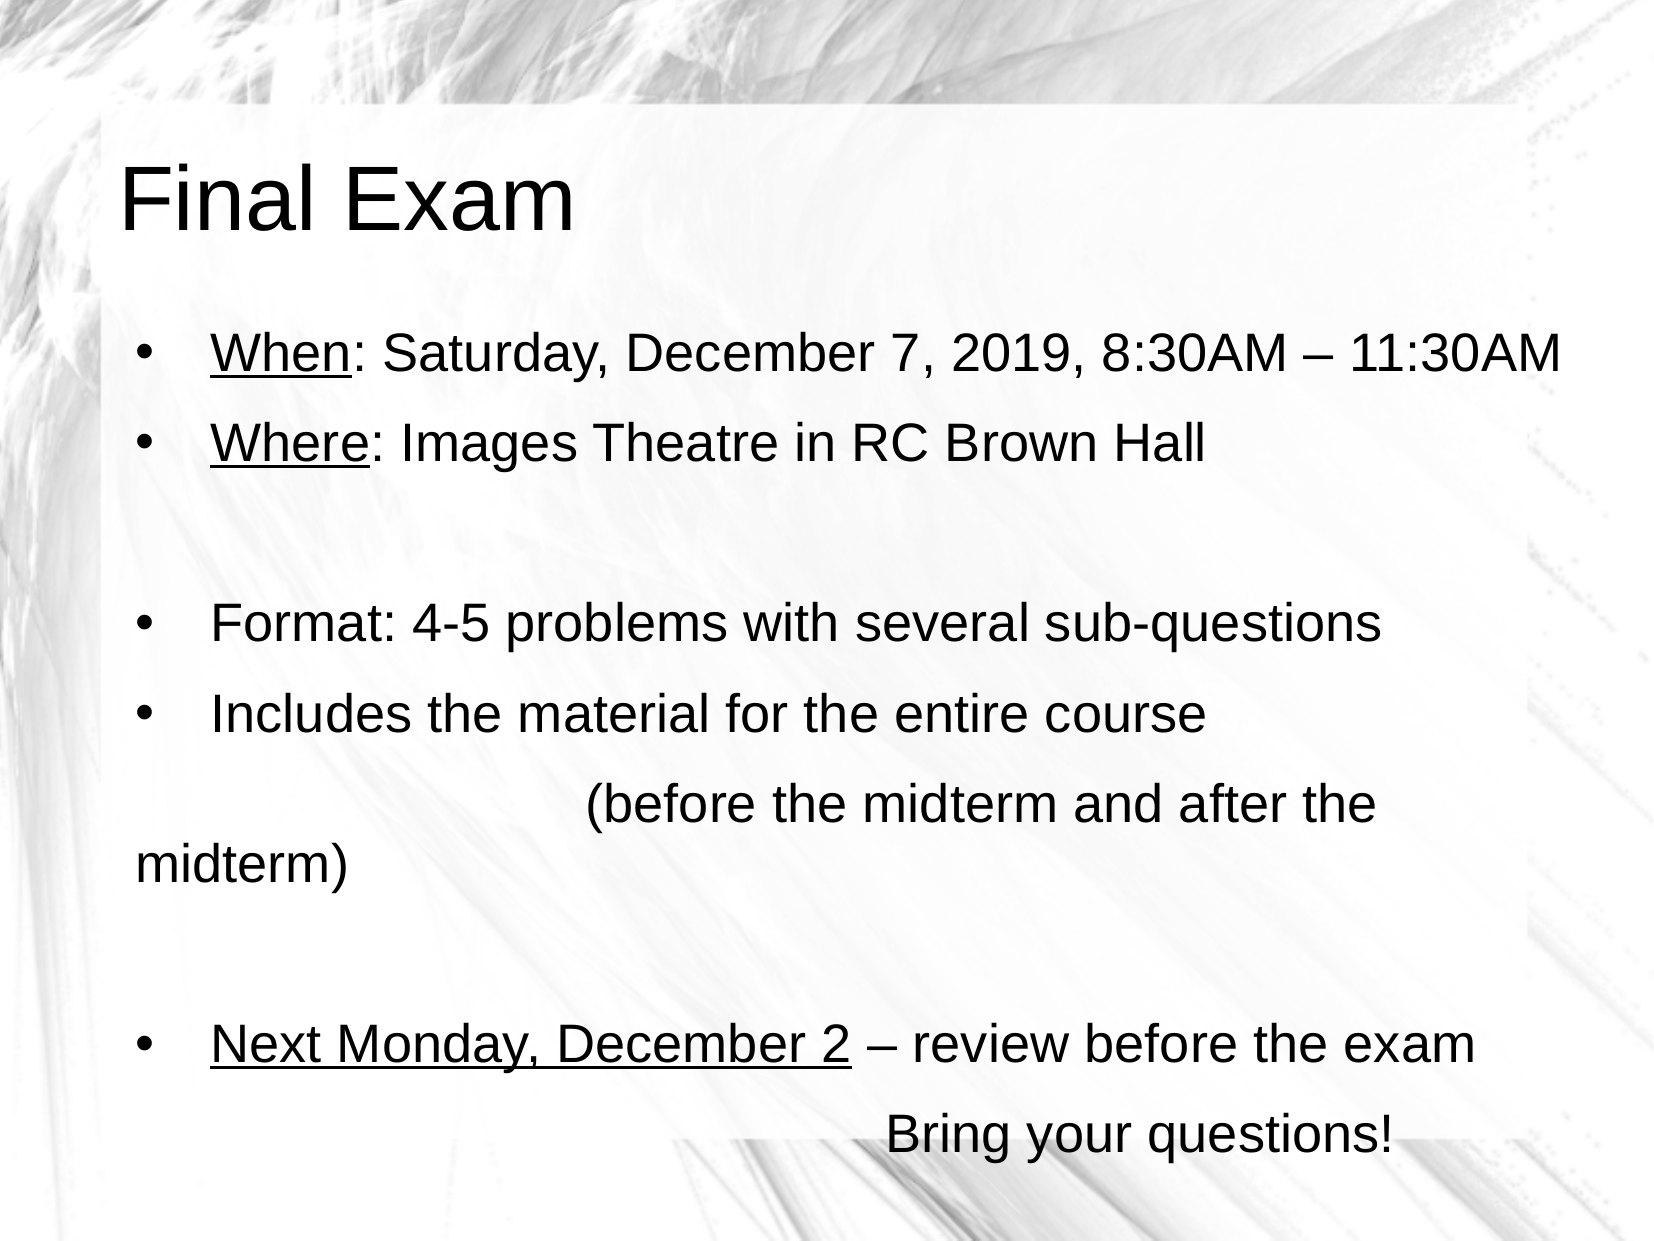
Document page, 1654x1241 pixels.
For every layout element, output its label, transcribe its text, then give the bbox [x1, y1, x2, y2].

picture [0, 0, 1654, 1241]
list When: Saturday, December 7, 2019, 8:30AM – 11:30AM Where: Images Theatre in RC Brown Hall Format: 4-5 problems with several sub-questions Includes the material for the entire course (before the midterm and after the midterm) Next Monday, December 2 – review before the exam Bring your questions! [118, 319, 1571, 1109]
title Final Exam [118, 93, 1506, 299]
